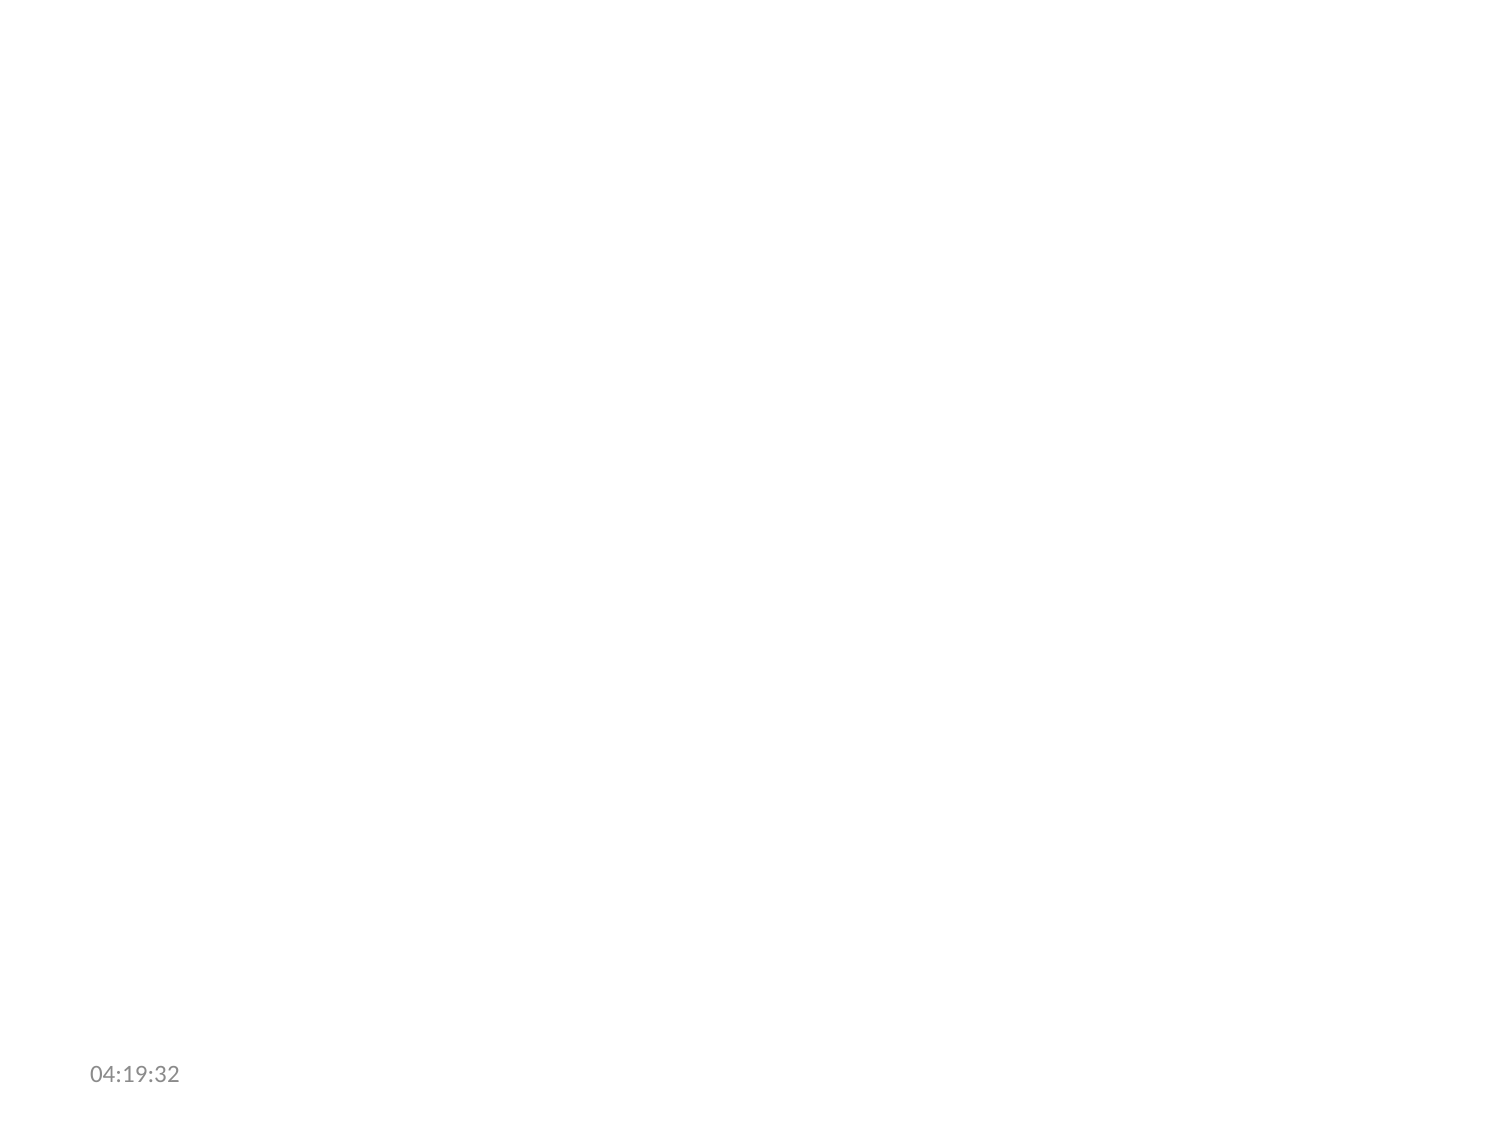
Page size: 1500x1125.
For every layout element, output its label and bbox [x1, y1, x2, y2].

slide_number [75, 1042, 425, 1103]
